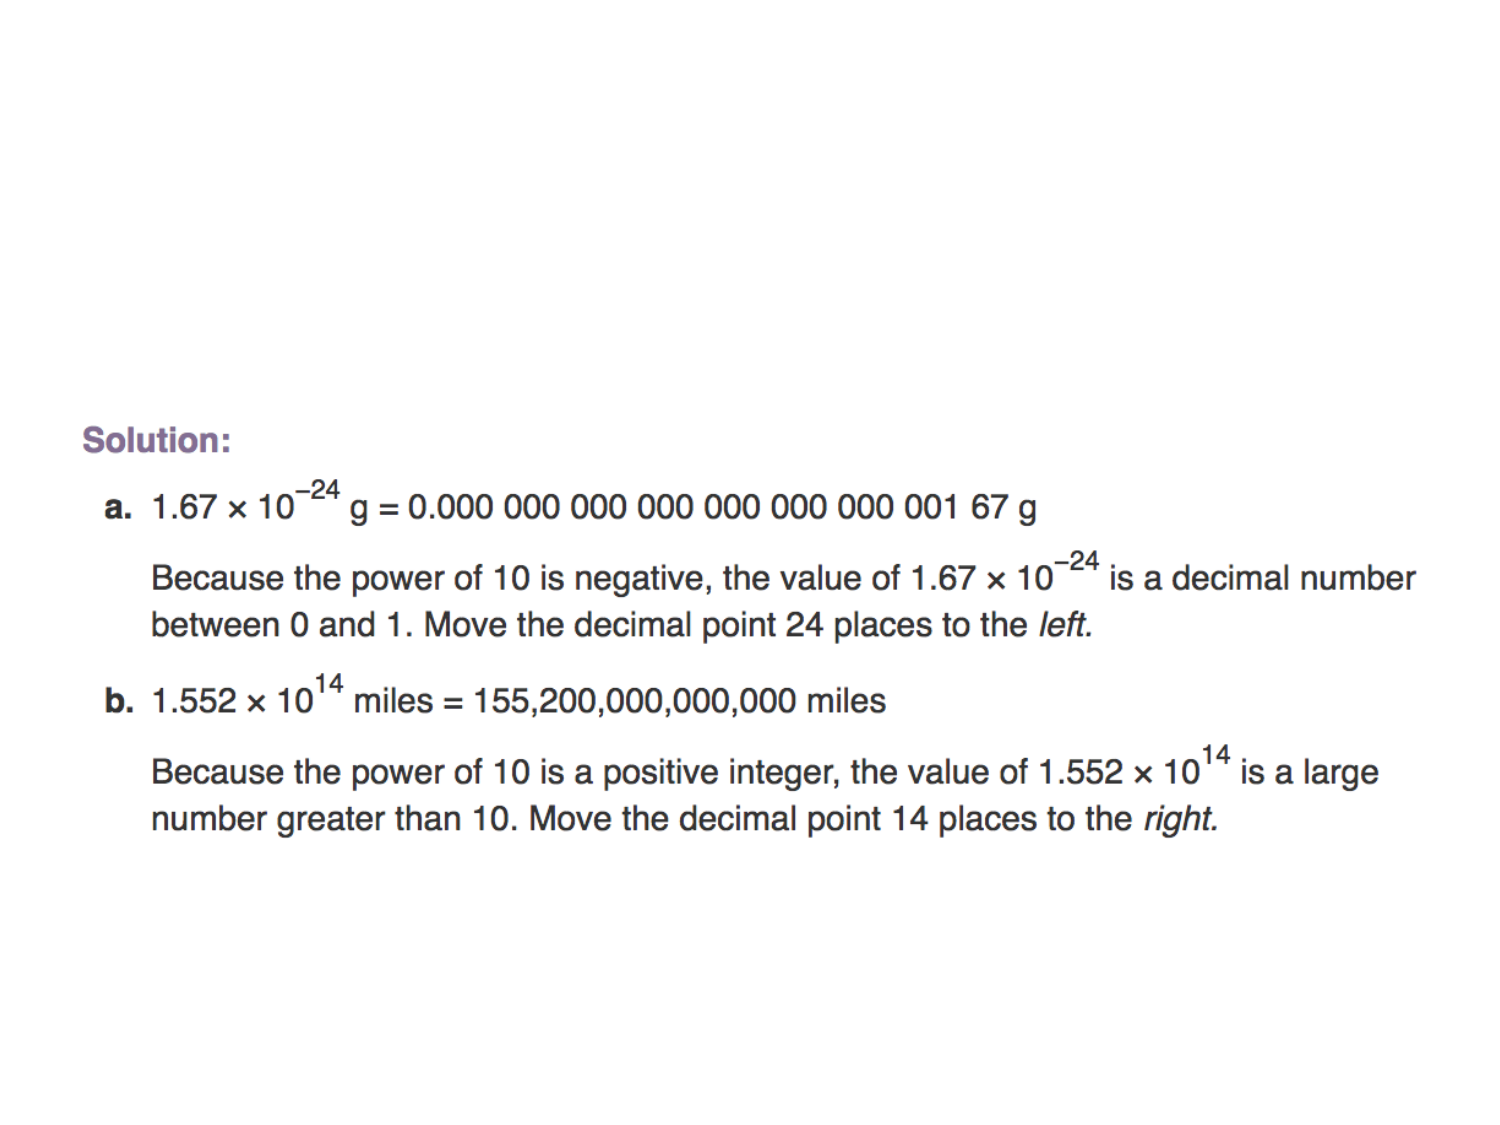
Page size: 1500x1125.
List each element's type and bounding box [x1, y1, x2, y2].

list [74, 262, 1426, 1006]
